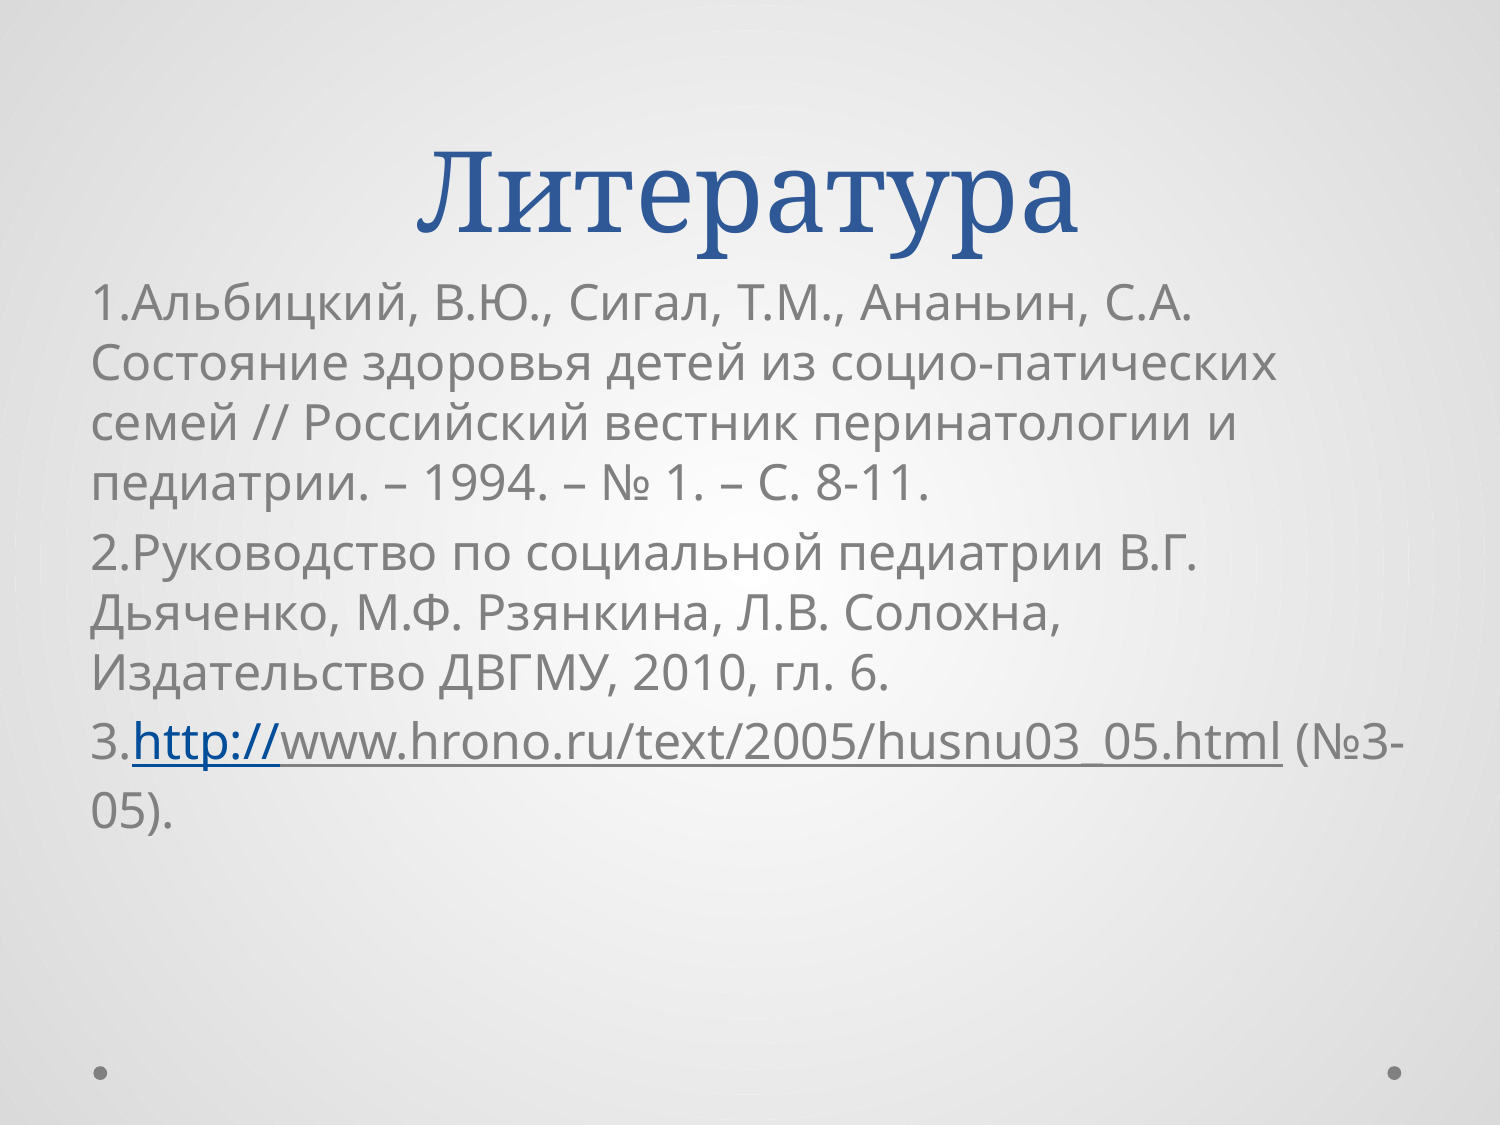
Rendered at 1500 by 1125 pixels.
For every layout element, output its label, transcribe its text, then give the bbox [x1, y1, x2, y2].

title Литература [75, 0, 1425, 262]
list 1.Альбицкий, В.Ю., Cигал, Т.М., Ананьин, С.А. Состояние здоровья детей из социо-патических семей // Российский вестник перинатологии и педиатрии. – 1994. – № 1. – C. 8-11. 2.Руководство по социальной педиатрии В.Г. Дьяченко, М.Ф. Рзянкина, Л.В. Солохна, Издательство ДВГМУ, 2010, гл. 6. 3.http://www.hrono.ru/text/2005/husnu03_05.html (№3-05). [75, 262, 1425, 1005]
